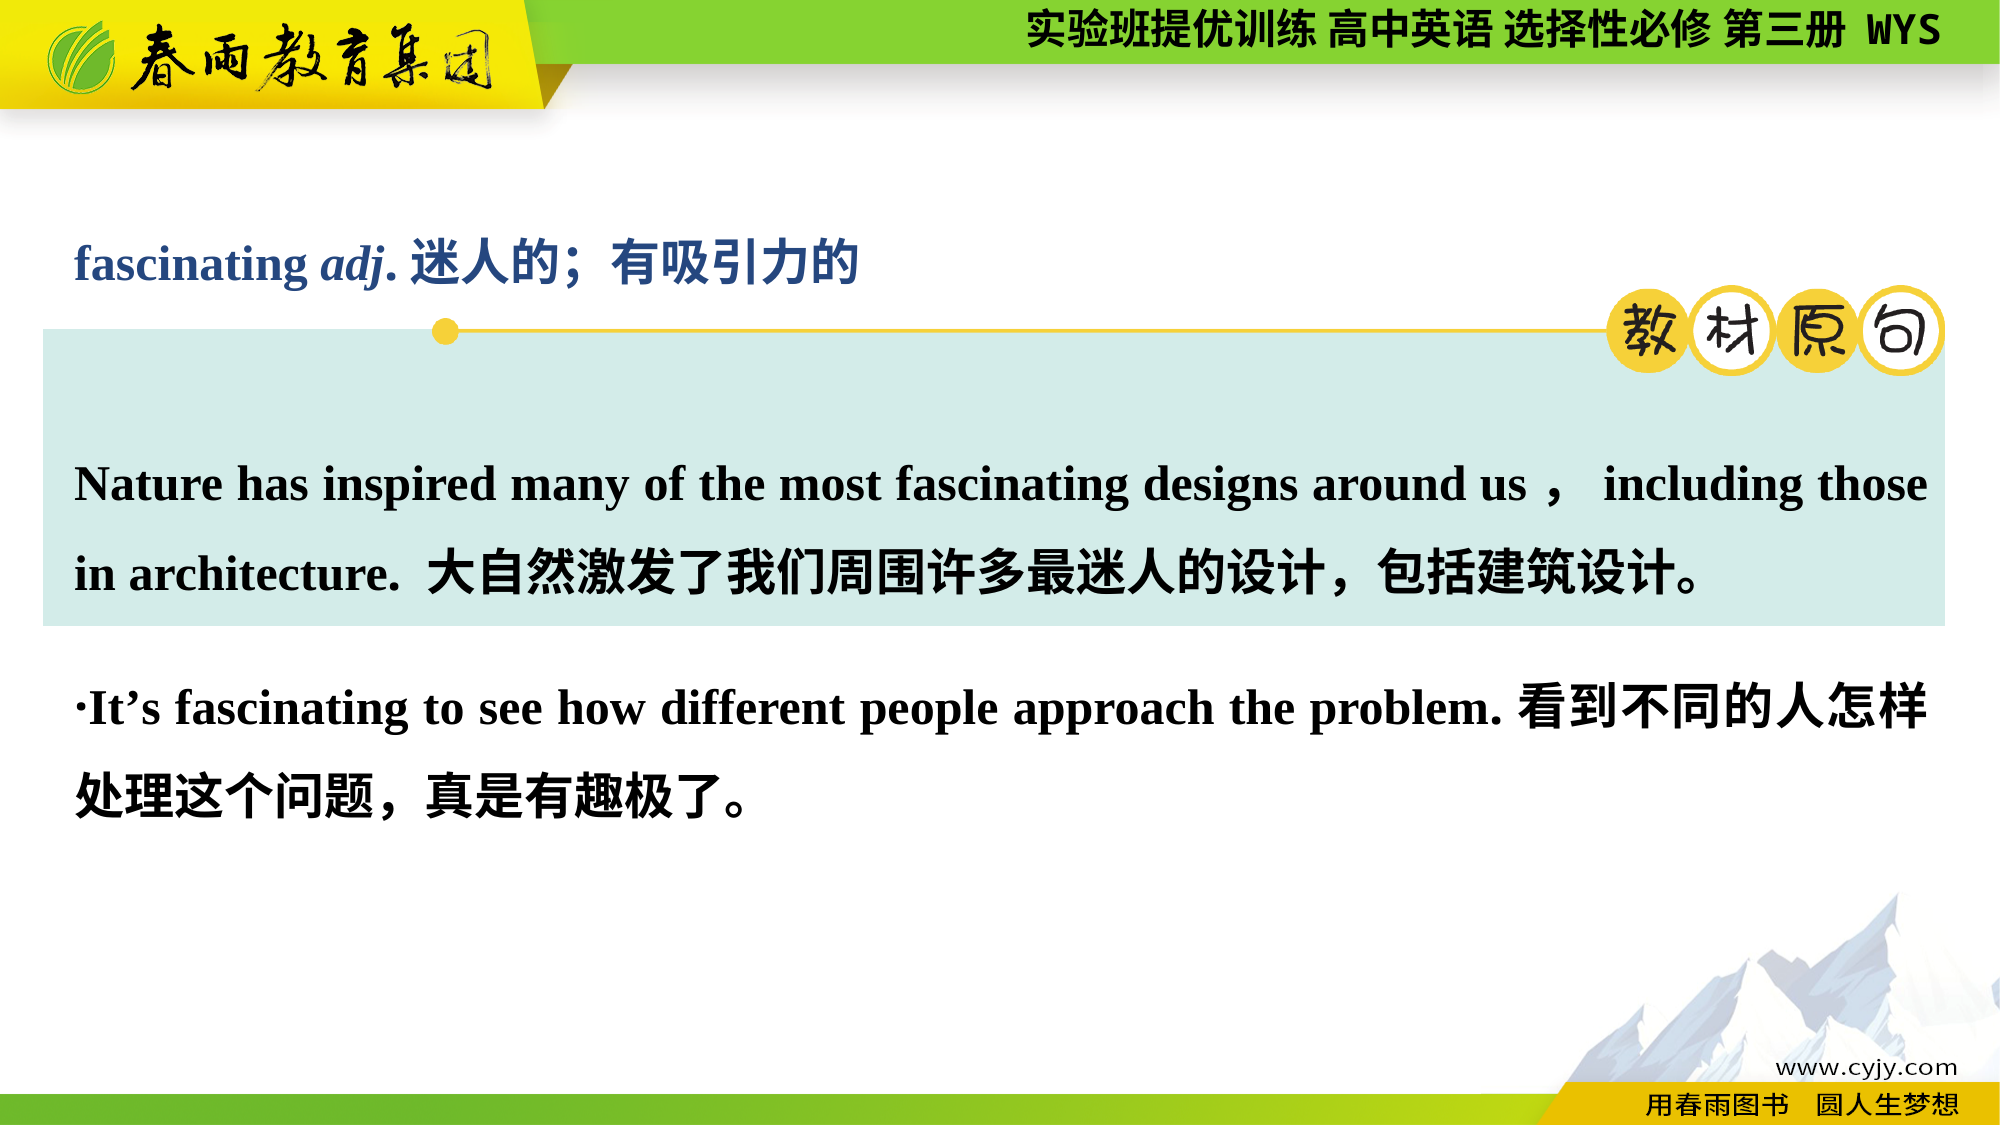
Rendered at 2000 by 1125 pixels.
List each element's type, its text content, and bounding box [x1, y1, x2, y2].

list fascinating adj.迷人的；有吸引力的 [59, 193, 1944, 288]
picture [0, 0, 2000, 1125]
text_box ·It’s fascinating to see how different people approach the problem.看到不同的人怎样处理这个问题，真是有趣极了。 [59, 637, 1944, 832]
